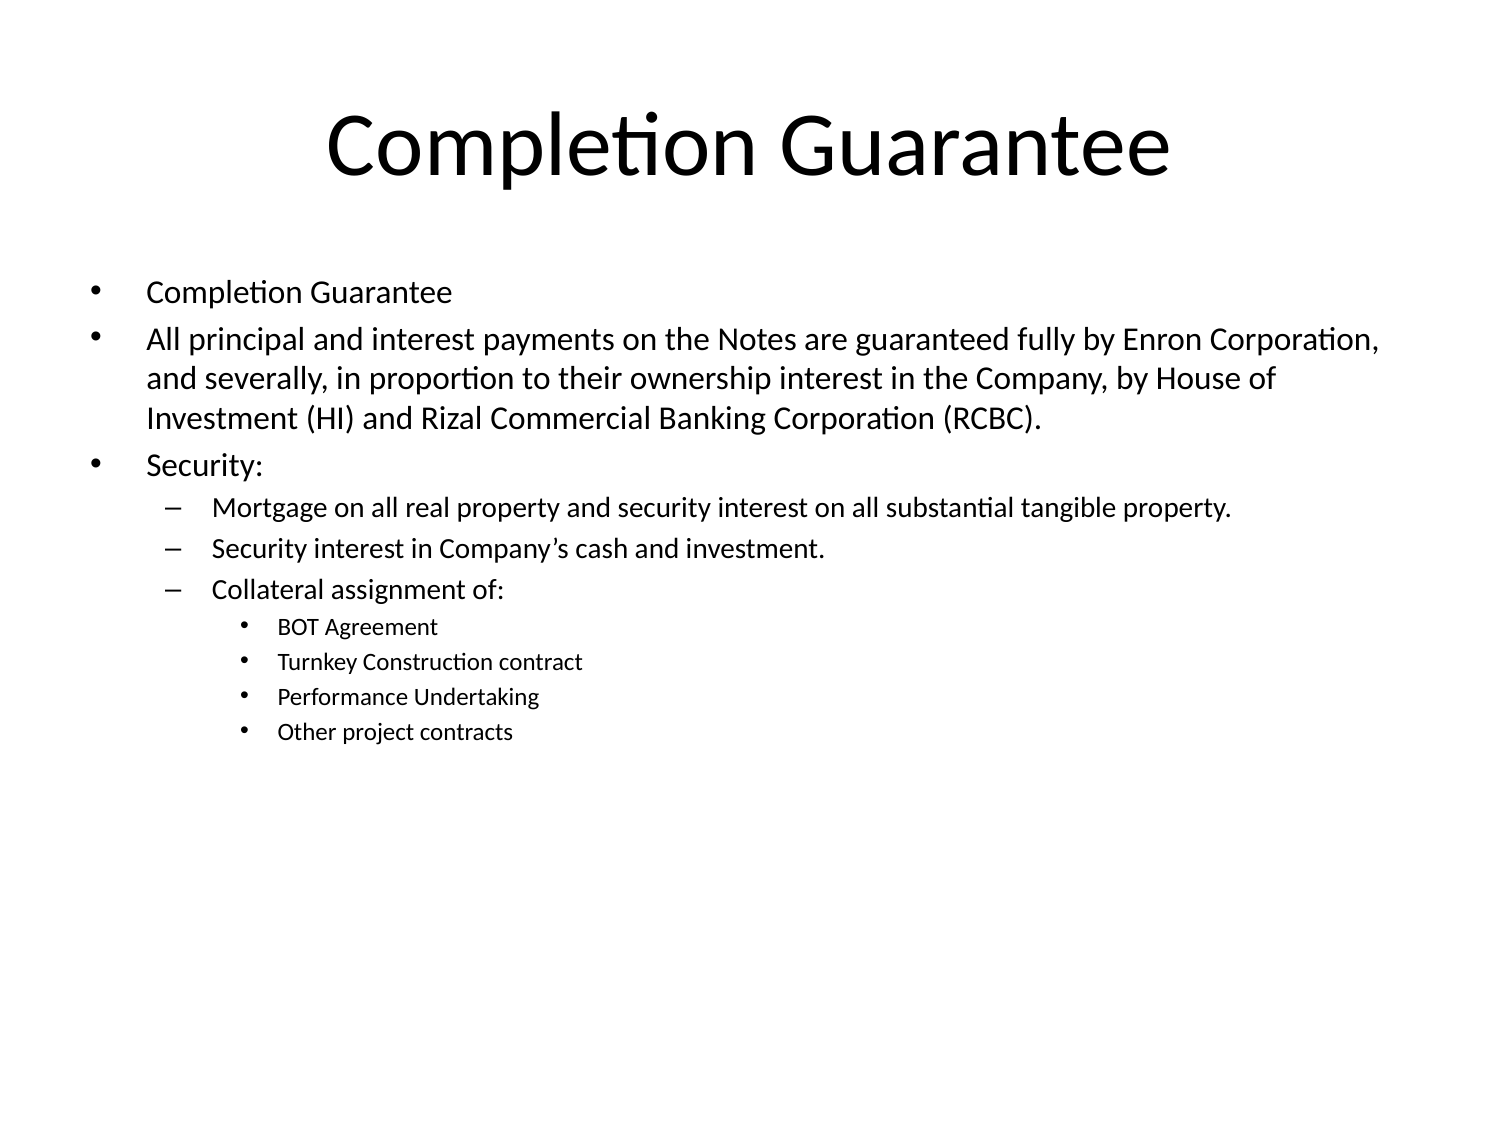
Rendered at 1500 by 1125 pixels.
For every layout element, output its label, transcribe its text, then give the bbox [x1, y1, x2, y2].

list Completion Guarantee All principal and interest payments on the Notes are guaranteed fully by Enron Corporation, and severally, in proportion to their ownership interest in the Company, by House of Investment (HI) and Rizal Commercial Banking Corporation (RCBC). Security: Mortgage on all real property and security interest on all substantial tangible property. Security interest in Company’s cash and investment. Collateral assignment of: BOT Agreement Turnkey Construction contract Performance Undertaking Other project contracts [75, 262, 1425, 1005]
title Completion Guarantee [75, 45, 1425, 233]
